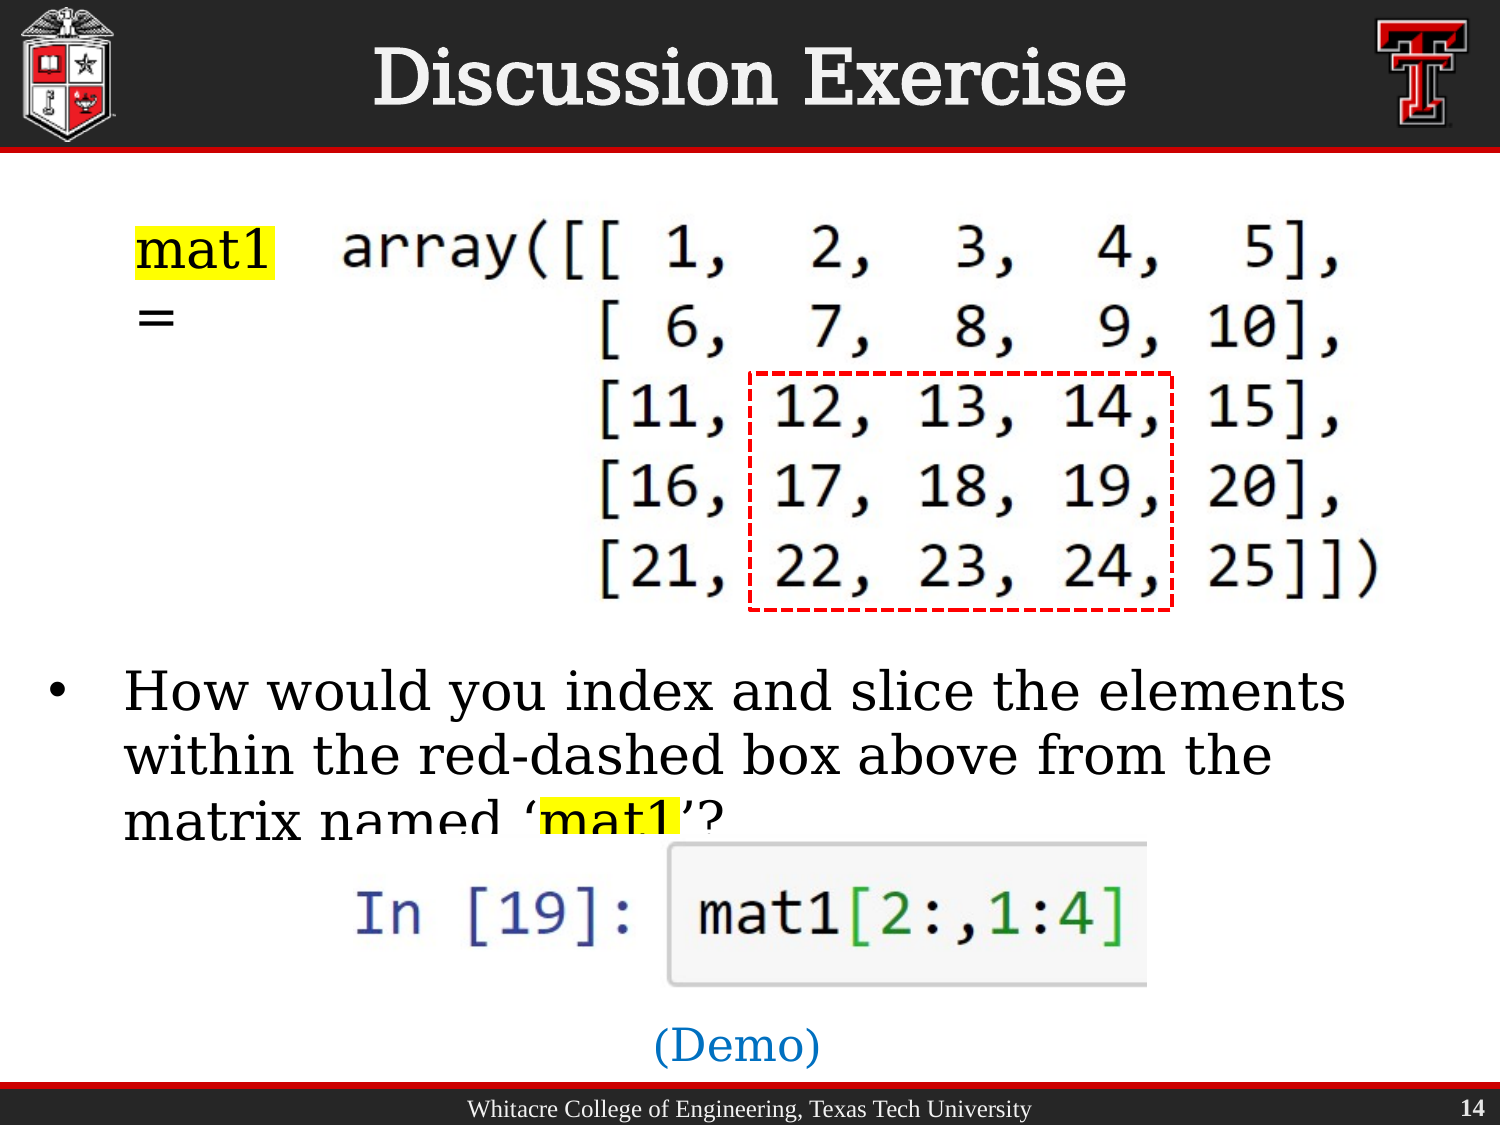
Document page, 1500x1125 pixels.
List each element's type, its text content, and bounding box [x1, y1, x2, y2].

text_box mat1 = [120, 207, 326, 352]
text_box How would you index and slice the elements within the red-dashed box above from the matrix named ‘mat1’? [33, 648, 1467, 859]
slide_number 14 [1392, 1086, 1500, 1125]
picture [331, 196, 1395, 610]
picture [21, 7, 116, 142]
picture [352, 833, 1148, 993]
title Discussion Exercise [151, 6, 1349, 141]
picture [1373, 14, 1472, 128]
text_box (Demo) [635, 1007, 839, 1078]
